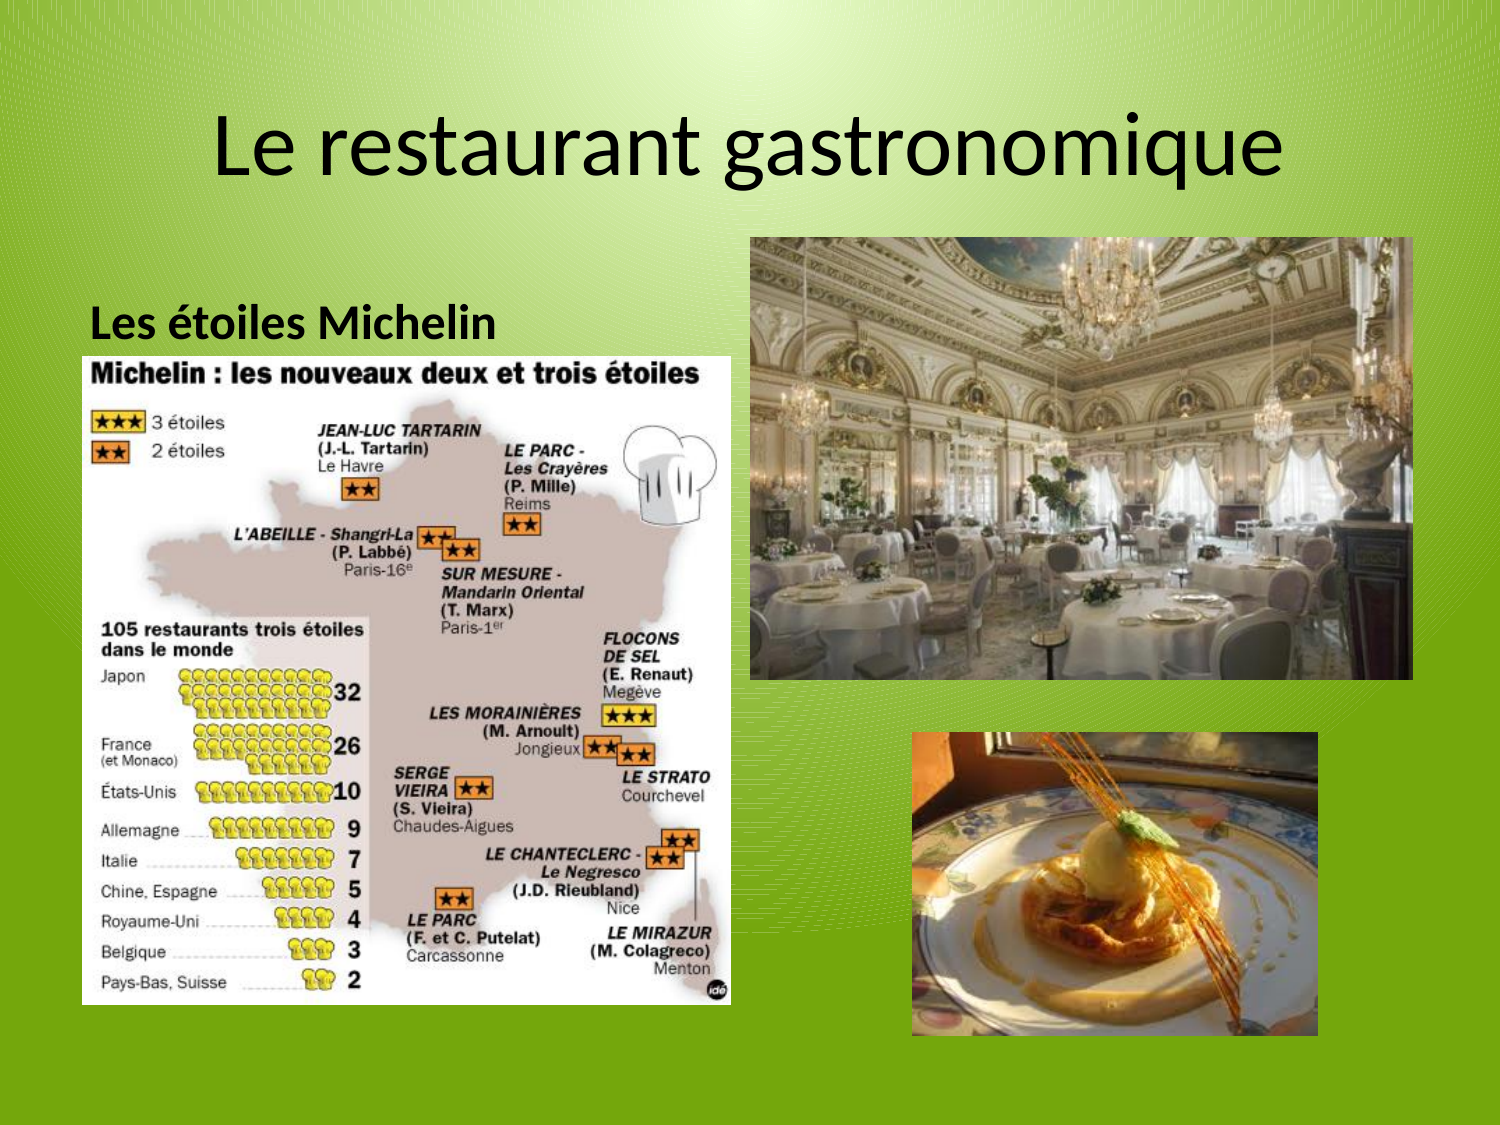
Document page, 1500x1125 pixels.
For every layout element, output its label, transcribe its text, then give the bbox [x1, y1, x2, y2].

picture [912, 732, 1318, 1037]
list Les étoiles Michelin [75, 251, 738, 357]
title Le restaurant gastronomique [75, 45, 1425, 233]
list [749, 237, 1414, 681]
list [81, 356, 731, 1006]
